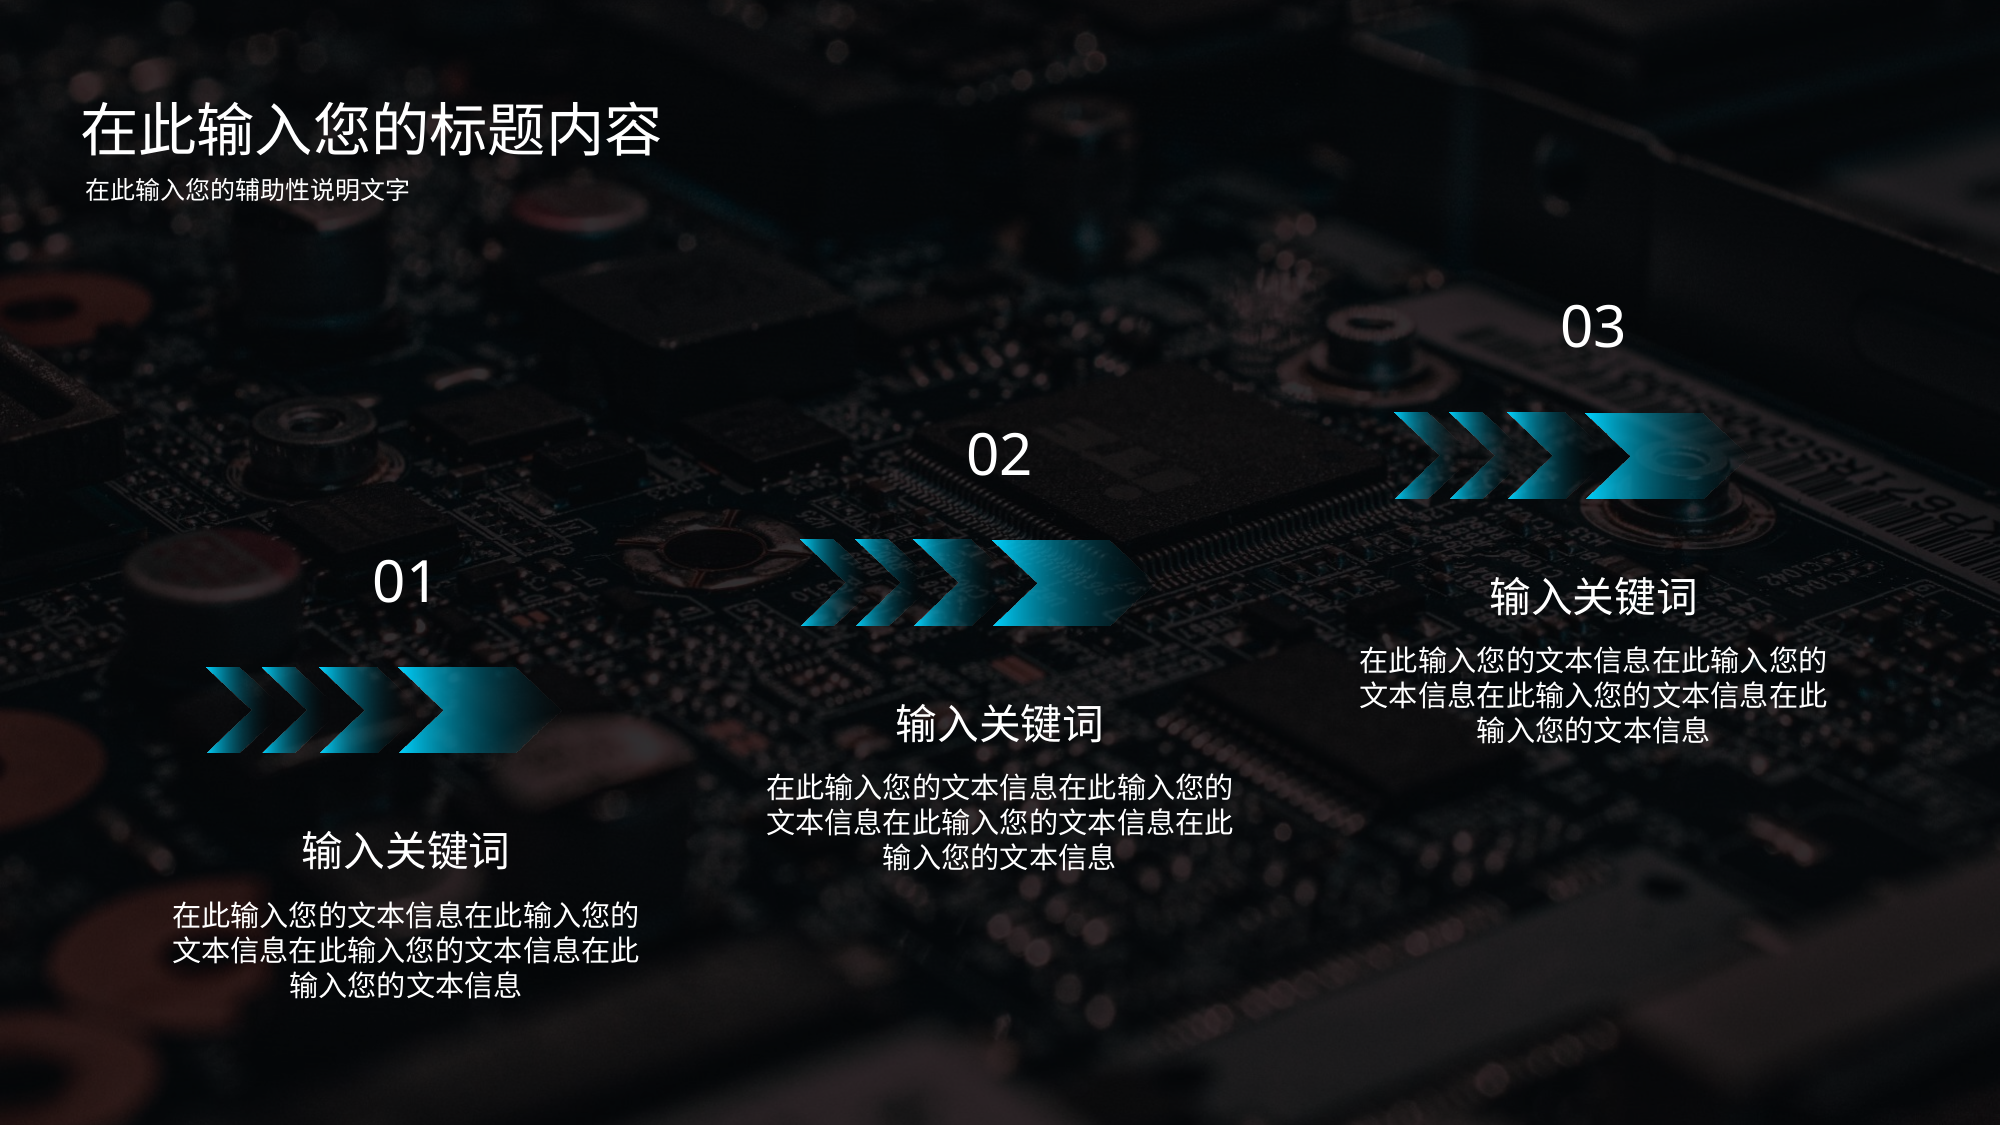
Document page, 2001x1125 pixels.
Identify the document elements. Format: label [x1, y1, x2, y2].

text_box [167, 825, 645, 1003]
text_box [206, 667, 606, 753]
text_box [1355, 282, 1832, 749]
picture [0, 0, 2000, 1125]
text_box [65, 85, 716, 213]
text_box [761, 409, 1238, 876]
